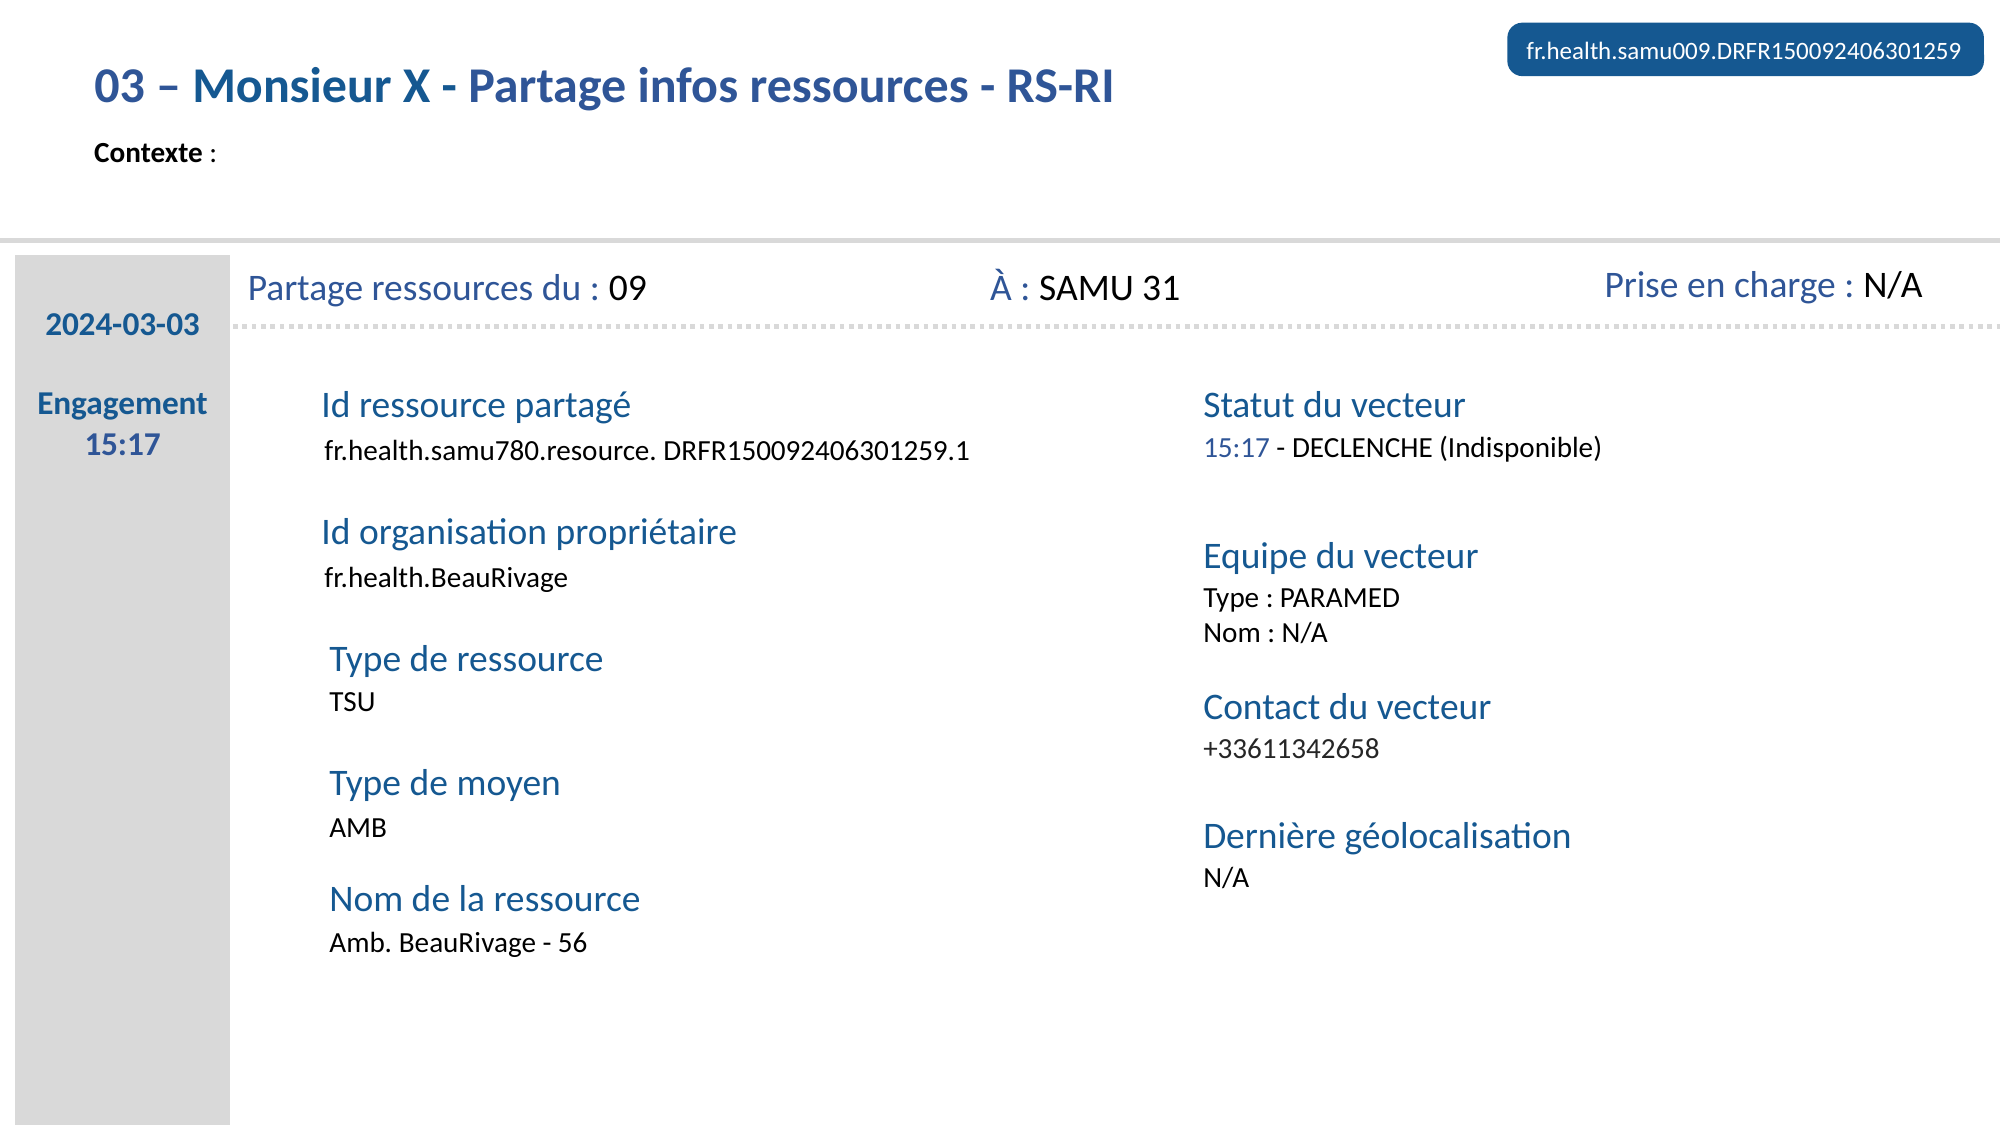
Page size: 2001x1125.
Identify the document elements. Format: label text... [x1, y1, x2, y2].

text_box 15:17 - DECLENCHE (Indisponible) [1188, 420, 1861, 471]
text_box Type de moyen [314, 750, 627, 800]
text_box Id organisation propriétaire [306, 499, 900, 560]
text_box Type de ressource [314, 626, 657, 674]
text_box Nom de la ressource [314, 866, 687, 915]
text_box N/A [1188, 851, 1861, 901]
text_box fr.health.samu780.resource. DRFR150092406301259.1 [309, 424, 1021, 474]
text_box +33611342658 [1188, 722, 1861, 772]
text_box Type : PARAMED Nom : N/A [1188, 571, 1861, 656]
text_box 2024-03-03 Engagement 15:17 [15, 255, 230, 1125]
text_box Equipe du vecteur [1188, 523, 1526, 571]
text_box Contact du vecteur [1188, 674, 1526, 722]
text_box Partage ressources du : 09 [233, 256, 735, 316]
text_box Contexte : [79, 126, 1481, 176]
text_box 03 – Monsieur X - Partage infos ressources - RS-RI [79, 45, 1508, 121]
text_box Id ressource partagé [306, 372, 900, 433]
text_box Prise en charge : N/A [1574, 252, 1938, 313]
text_box Dernière géolocalisation [1188, 803, 1610, 851]
text_box Amb. BeauRivage - 56 [314, 915, 833, 966]
text_box fr.health.samu009.DRFR150092406301259 [1507, 22, 1985, 77]
text_box Statut du vecteur [1188, 372, 1484, 420]
text_box AMB [314, 800, 993, 851]
text_box À : SAMU 31 [834, 256, 1337, 316]
text_box TSU [314, 674, 993, 725]
text_box fr.health.BeauRivage [309, 550, 961, 601]
